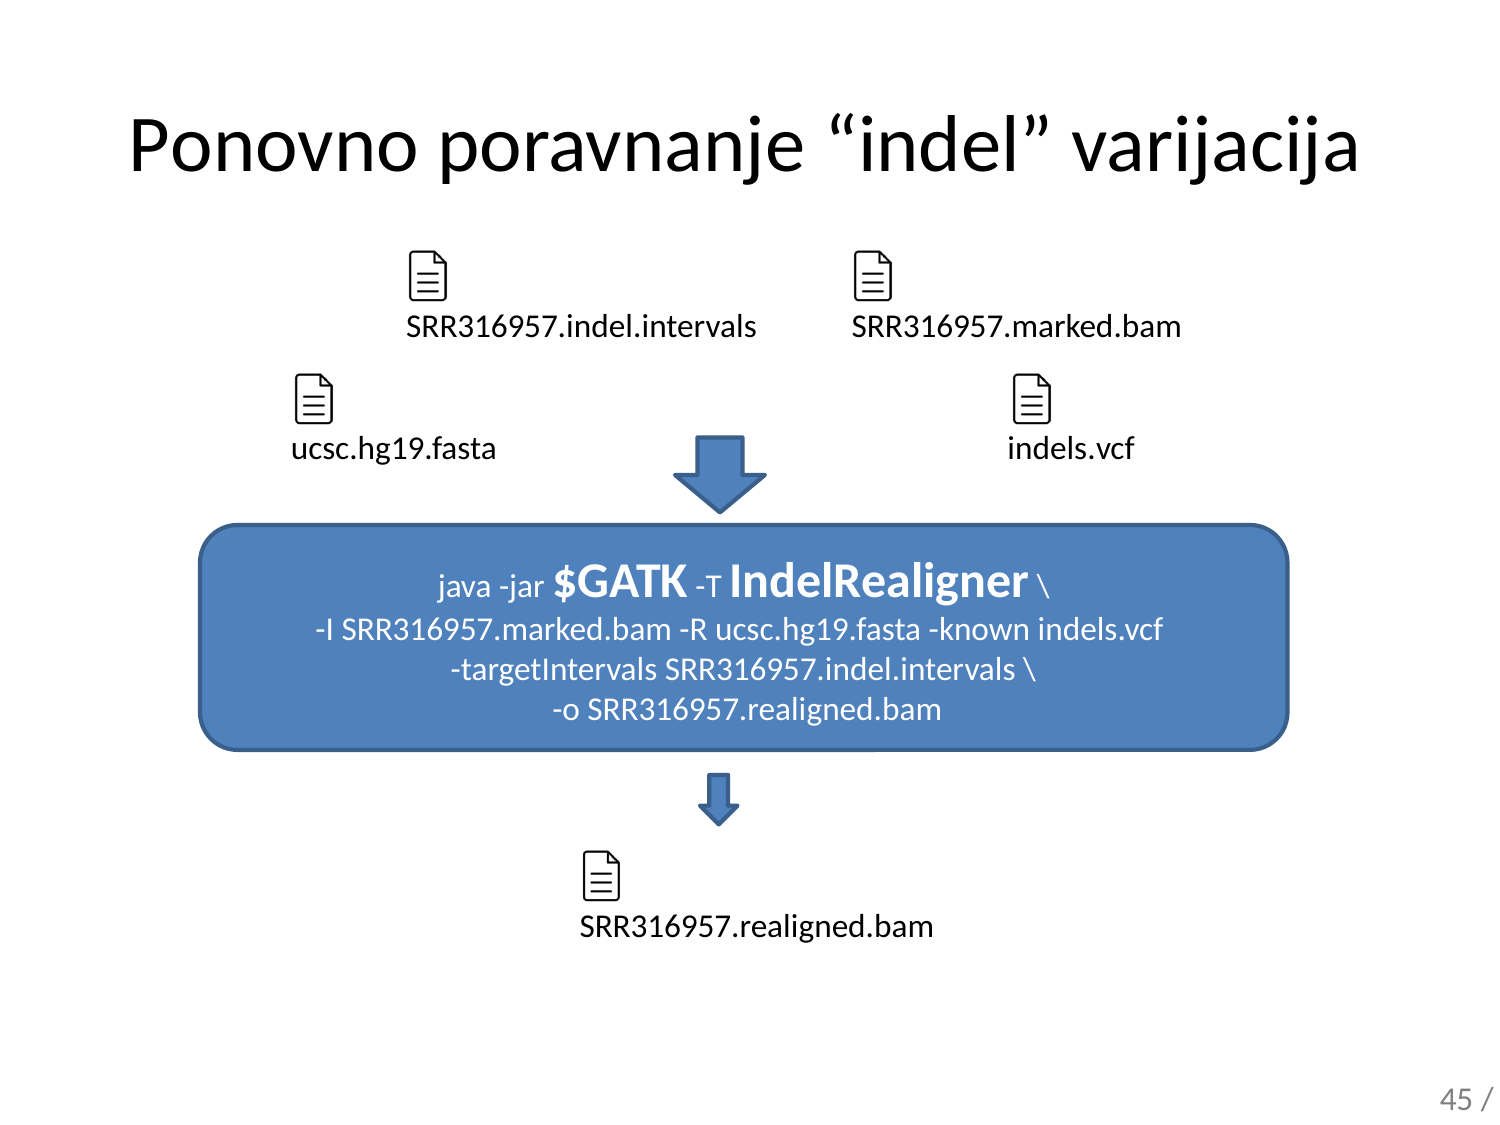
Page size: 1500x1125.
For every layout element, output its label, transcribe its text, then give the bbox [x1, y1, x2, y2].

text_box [388, 249, 776, 353]
text_box java -jar $GATK -T IndelRealigner \ -I SRR316957.marked.bam -R ucsc.hg19.fasta -known indels.vcf -targetIntervals SRR316957.indel.intervals \ -o SRR316957.realigned.bam [197, 522, 1290, 753]
text_box [698, 772, 740, 827]
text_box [833, 249, 1201, 353]
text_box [274, 372, 514, 476]
title Ponovno poravnanje “indel” varijacija [75, 45, 1425, 233]
text_box [672, 435, 767, 515]
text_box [562, 849, 953, 953]
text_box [992, 372, 1151, 476]
